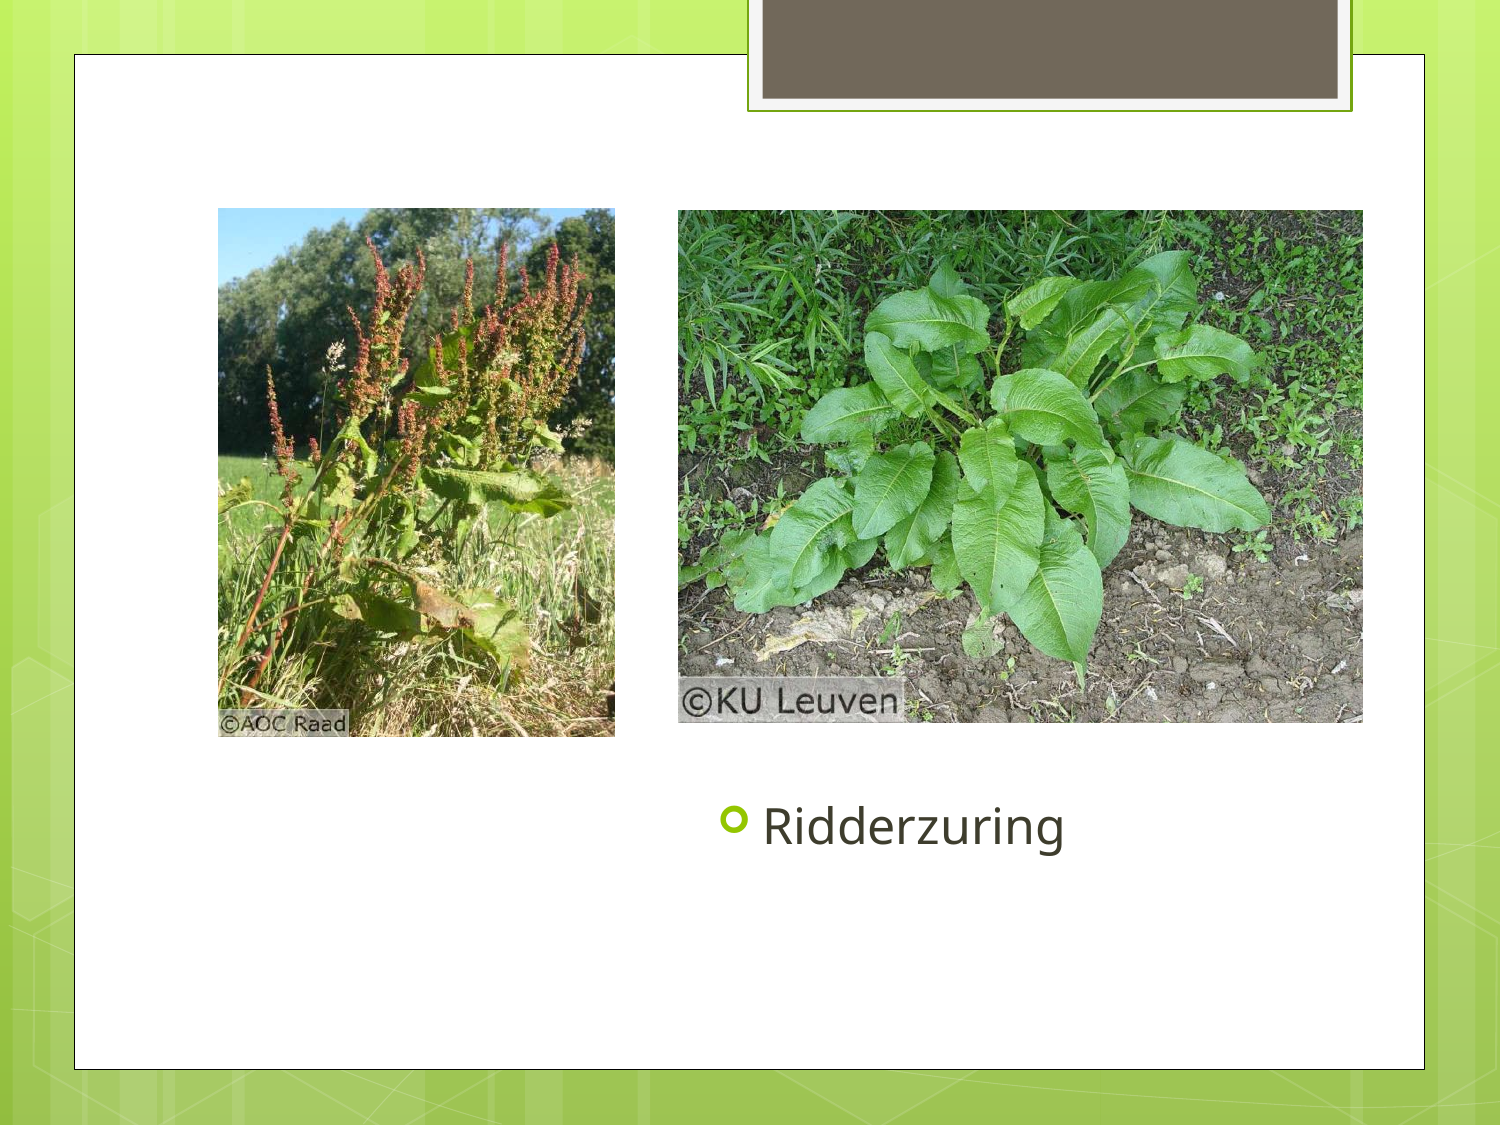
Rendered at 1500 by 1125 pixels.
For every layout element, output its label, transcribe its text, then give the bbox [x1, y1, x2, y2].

picture [678, 210, 1363, 724]
picture [218, 207, 615, 737]
list Ridderzuring [690, 786, 1283, 957]
